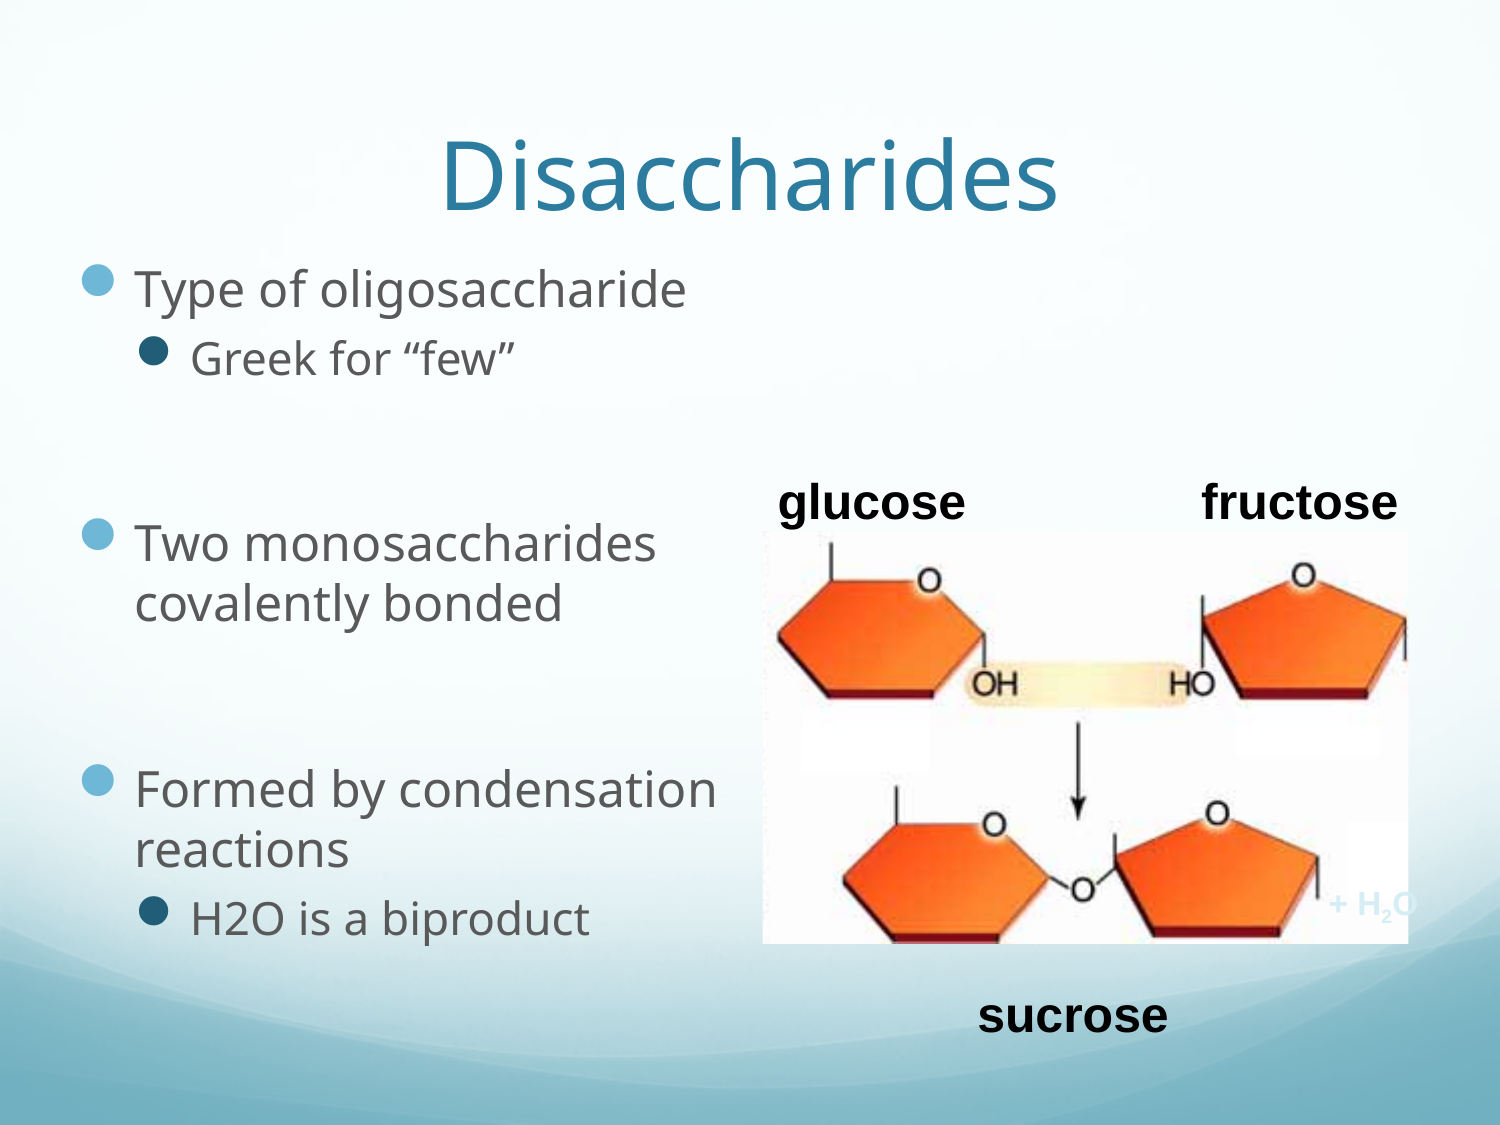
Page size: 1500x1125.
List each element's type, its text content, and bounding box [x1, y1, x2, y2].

list Type of oligosaccharide Greek for “few” Two monosaccharides covalently bonded Formed by condensation reactions H2O is a biproduct [62, 249, 775, 1088]
title Disaccharides [90, 17, 1410, 237]
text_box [761, 461, 1435, 1051]
